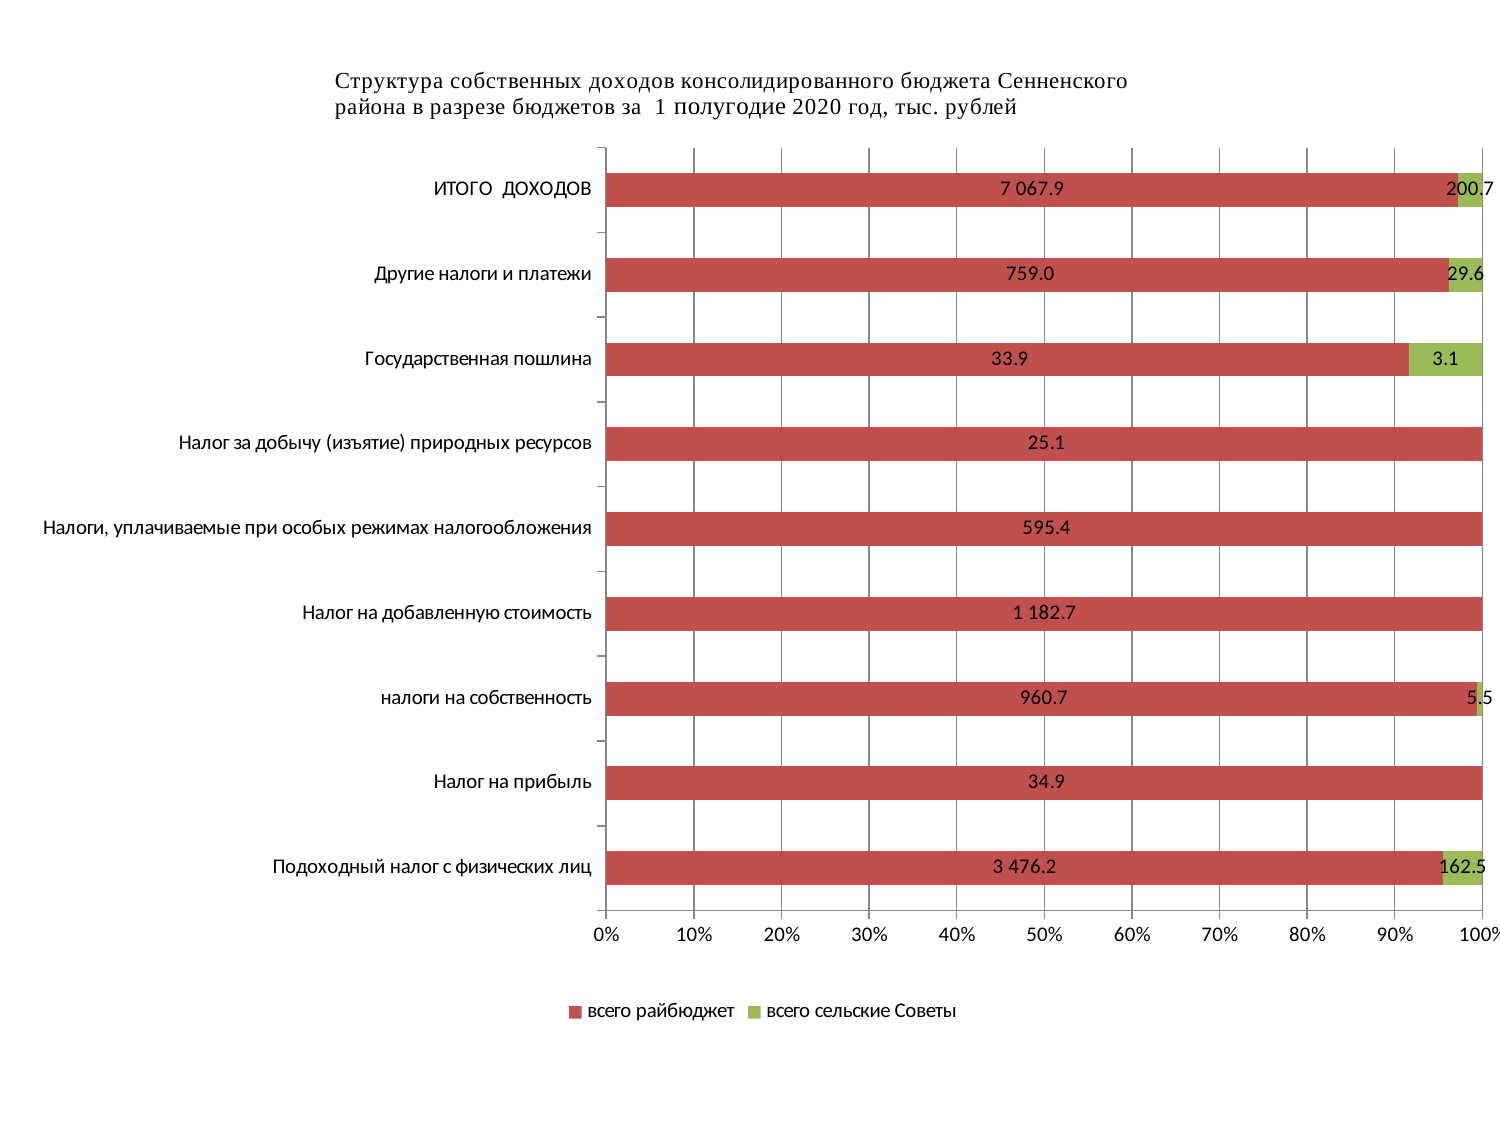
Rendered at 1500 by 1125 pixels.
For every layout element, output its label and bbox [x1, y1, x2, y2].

chart [0, 30, 1500, 1029]
